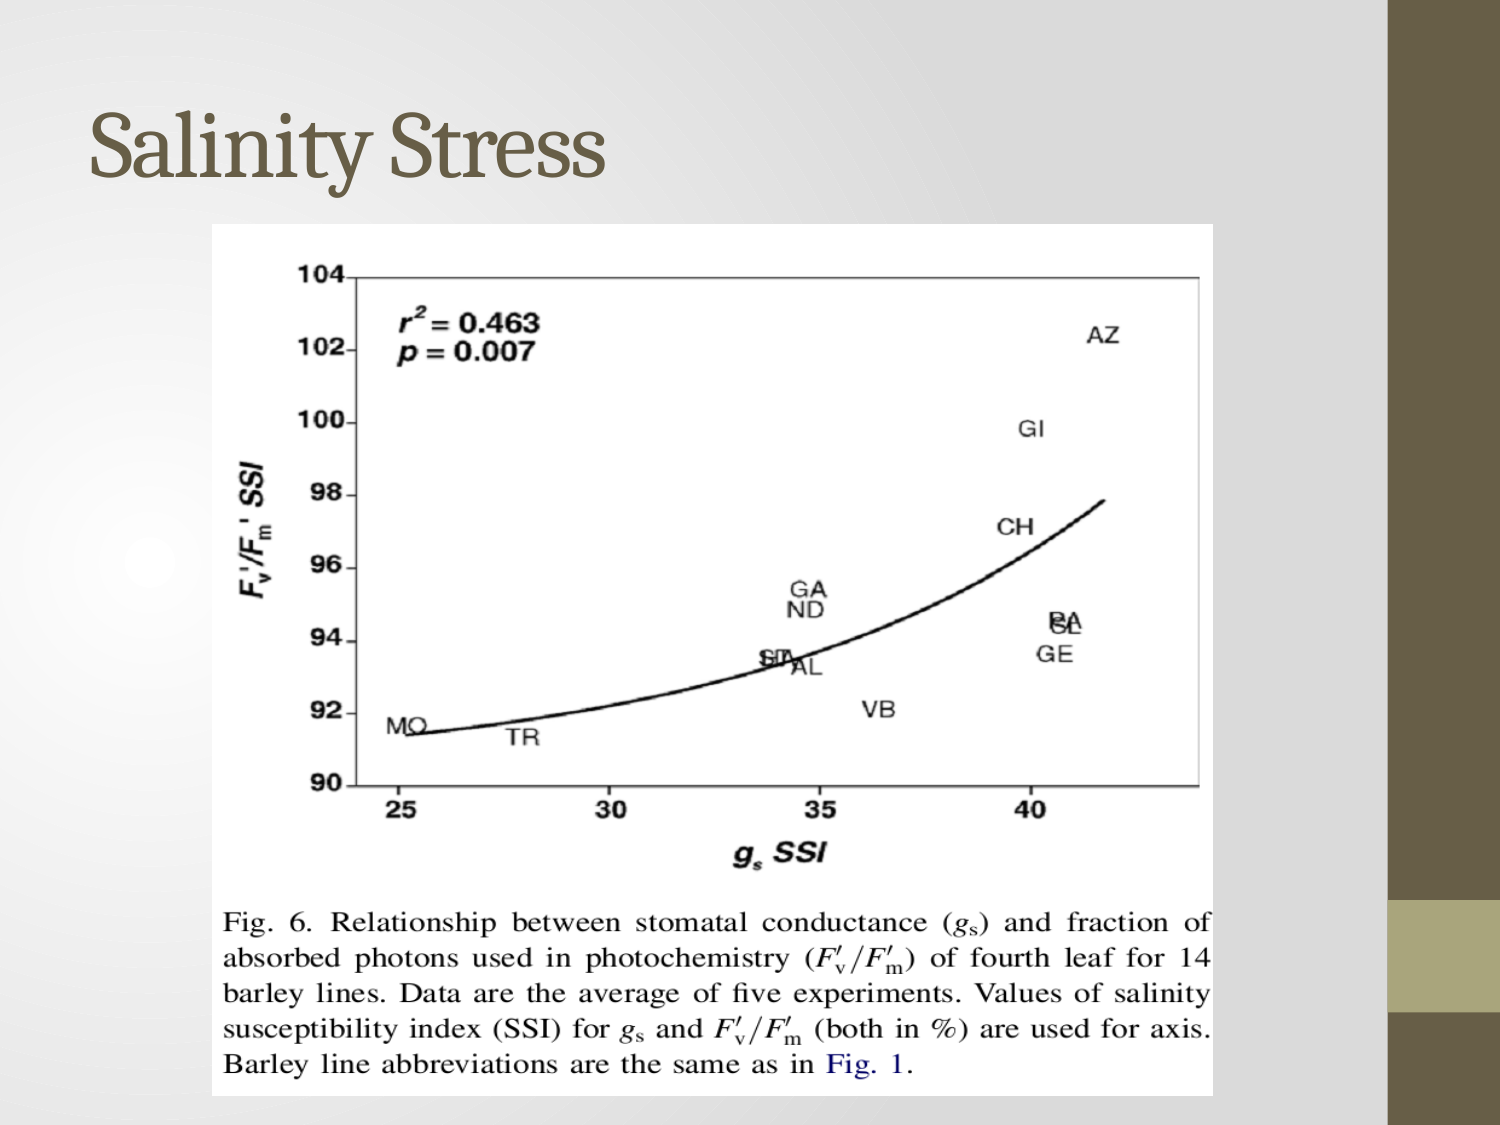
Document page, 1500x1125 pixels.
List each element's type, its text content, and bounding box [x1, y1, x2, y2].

picture [211, 224, 1213, 1097]
title Salinity Stress [75, 45, 1325, 233]
